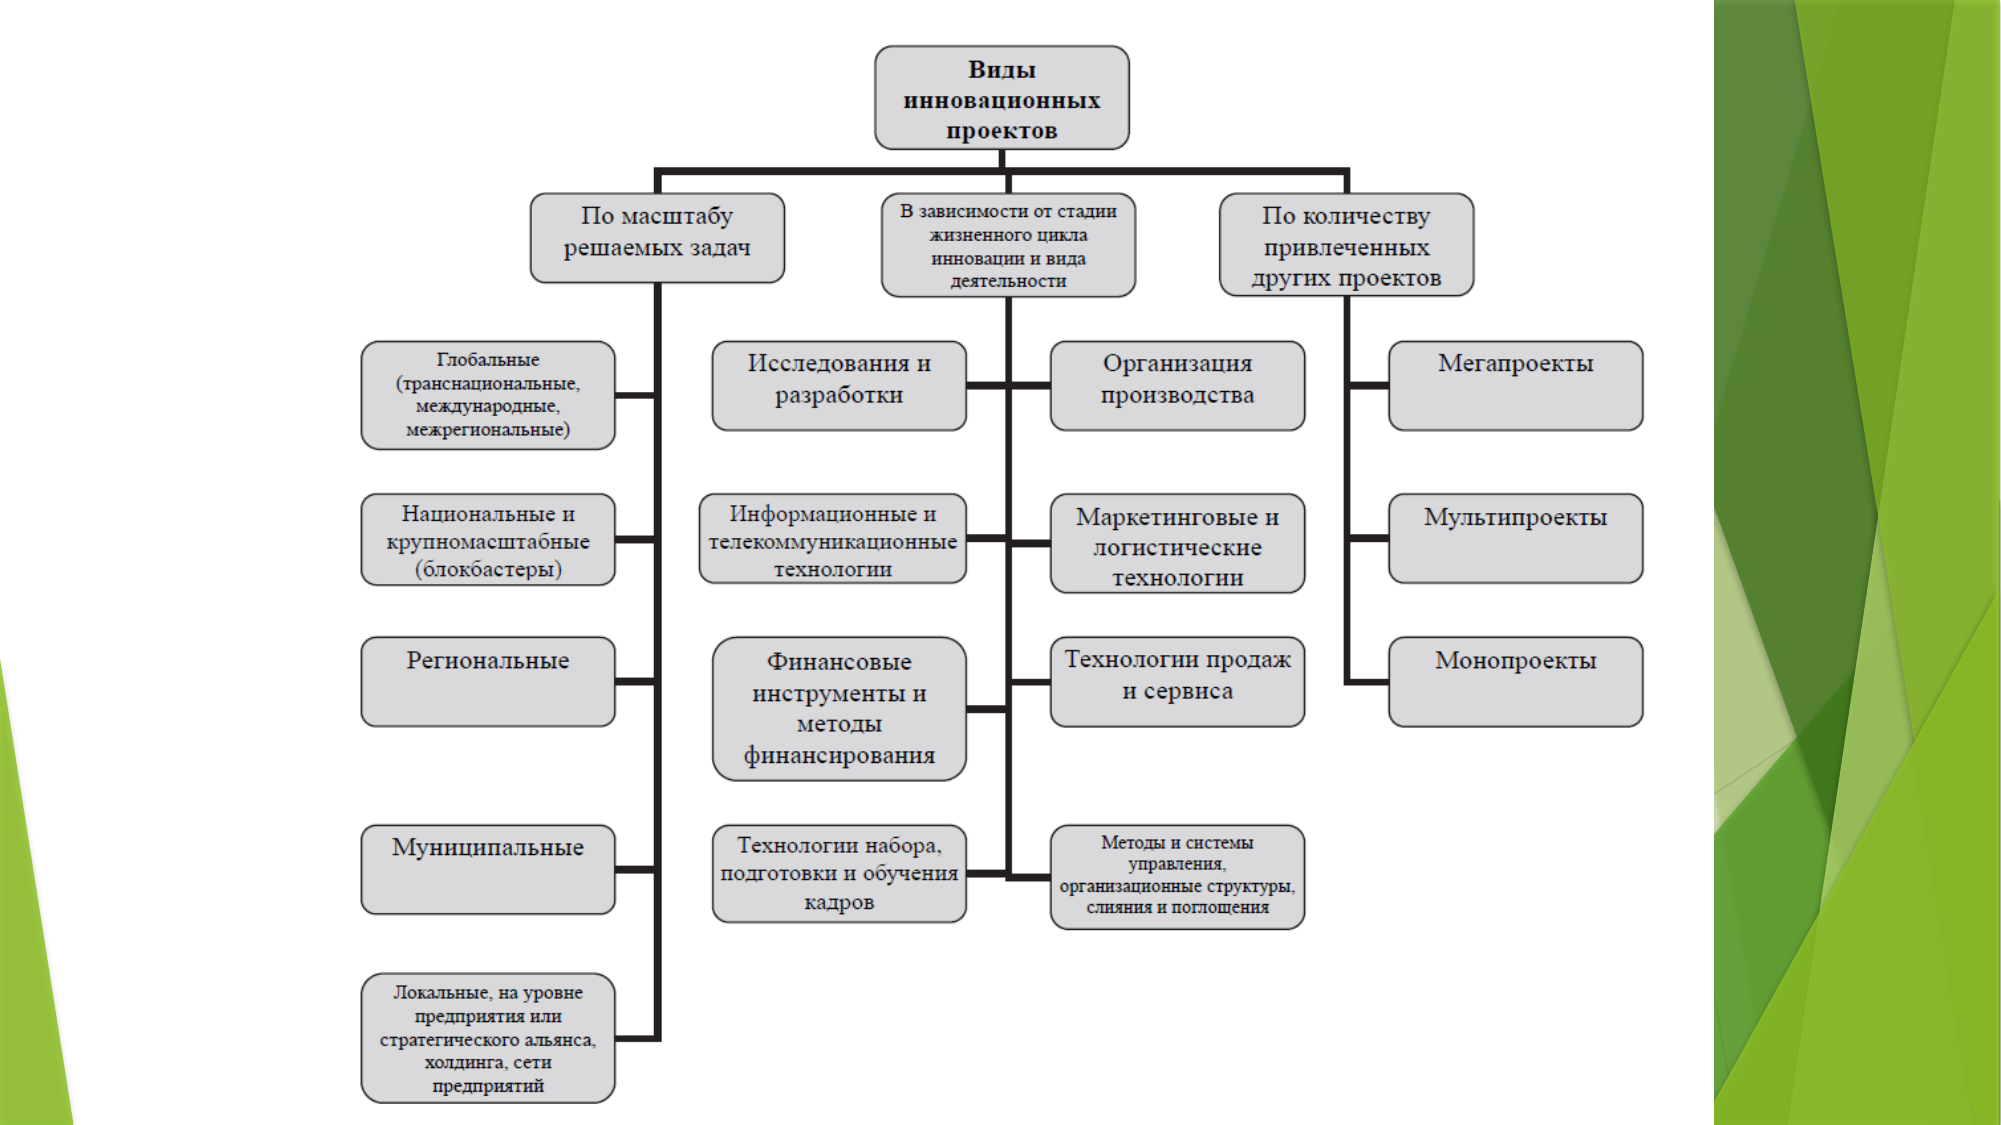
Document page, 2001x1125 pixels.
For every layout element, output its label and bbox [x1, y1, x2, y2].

picture [243, 0, 1714, 1125]
